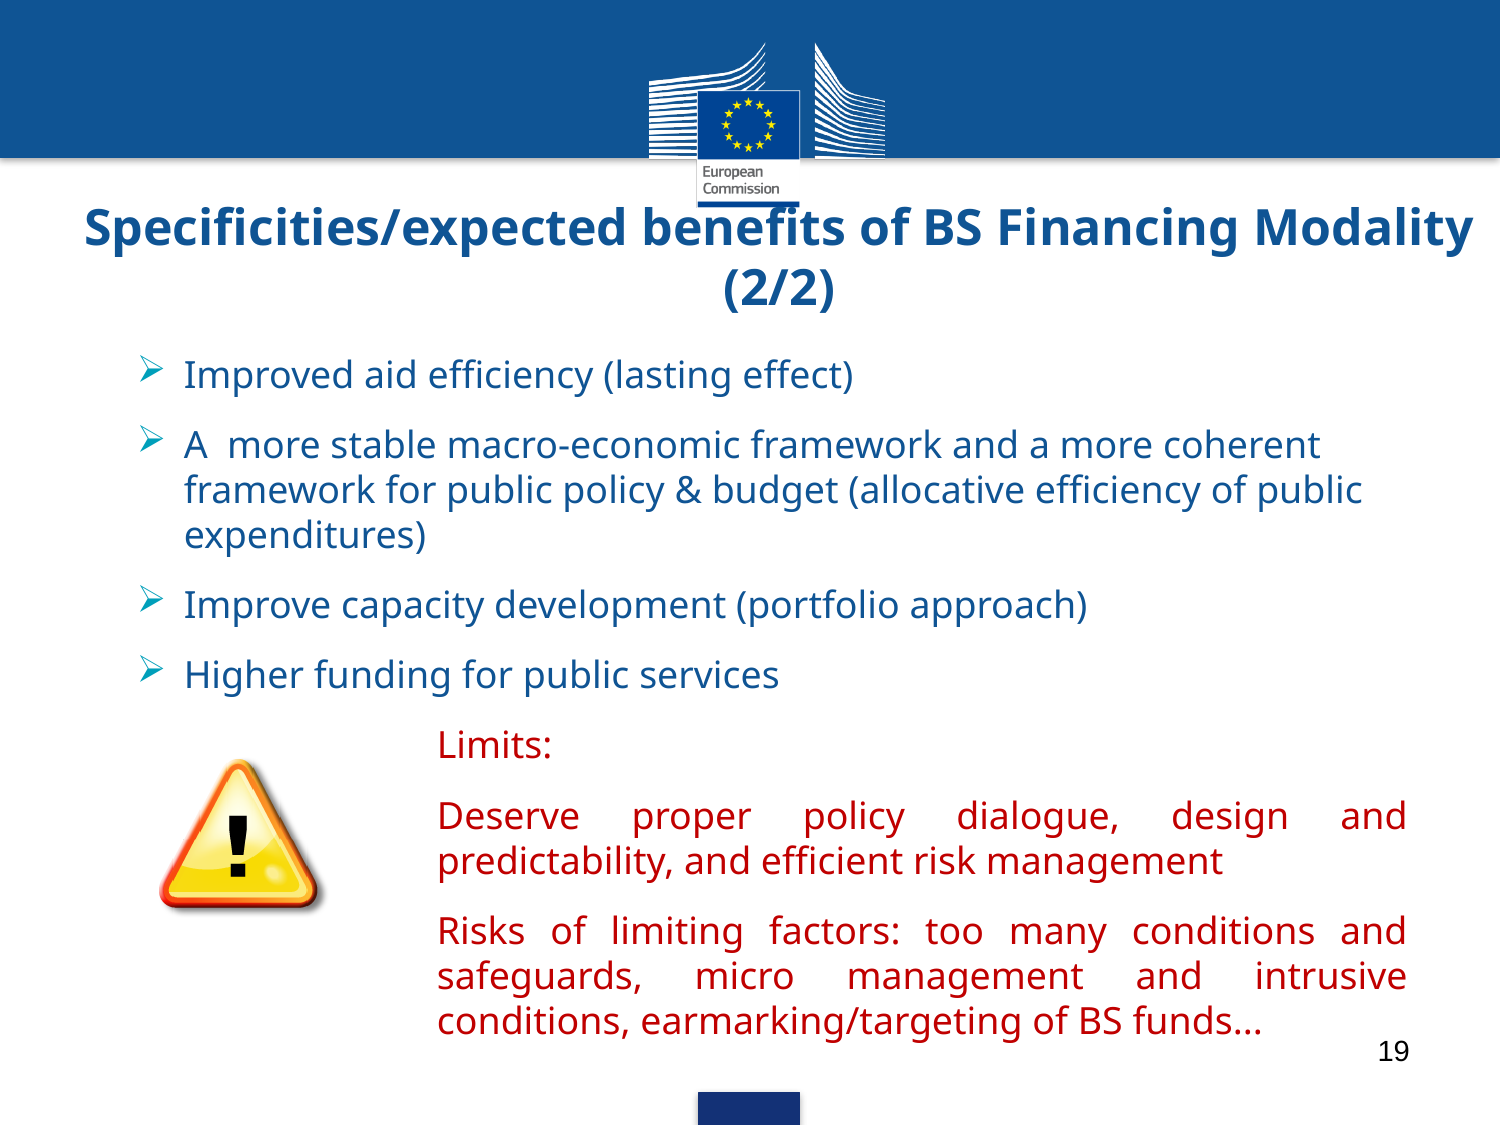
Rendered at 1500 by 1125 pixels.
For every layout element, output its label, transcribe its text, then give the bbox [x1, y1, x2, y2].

picture [649, 42, 885, 196]
title Specificities/expected benefits of BS Financing Modality (2/2) [0, 196, 1500, 315]
text_box Improved aid efficiency (lasting effect) A more stable macro-economic framework and a more coherent framework for public policy & budget (allocative efficiency of public expenditures) Improve capacity development (portfolio approach) Higher funding for public services Limits: Deserve proper policy dialogue, design and predictability, and efficient risk management Risks of limiting factors: too many conditions and safeguards, micro management and intrusive conditions, earmarking/targeting of BS funds... [46, 278, 1424, 1125]
slide_number 19 [1074, 1024, 1426, 1103]
picture [147, 751, 334, 929]
